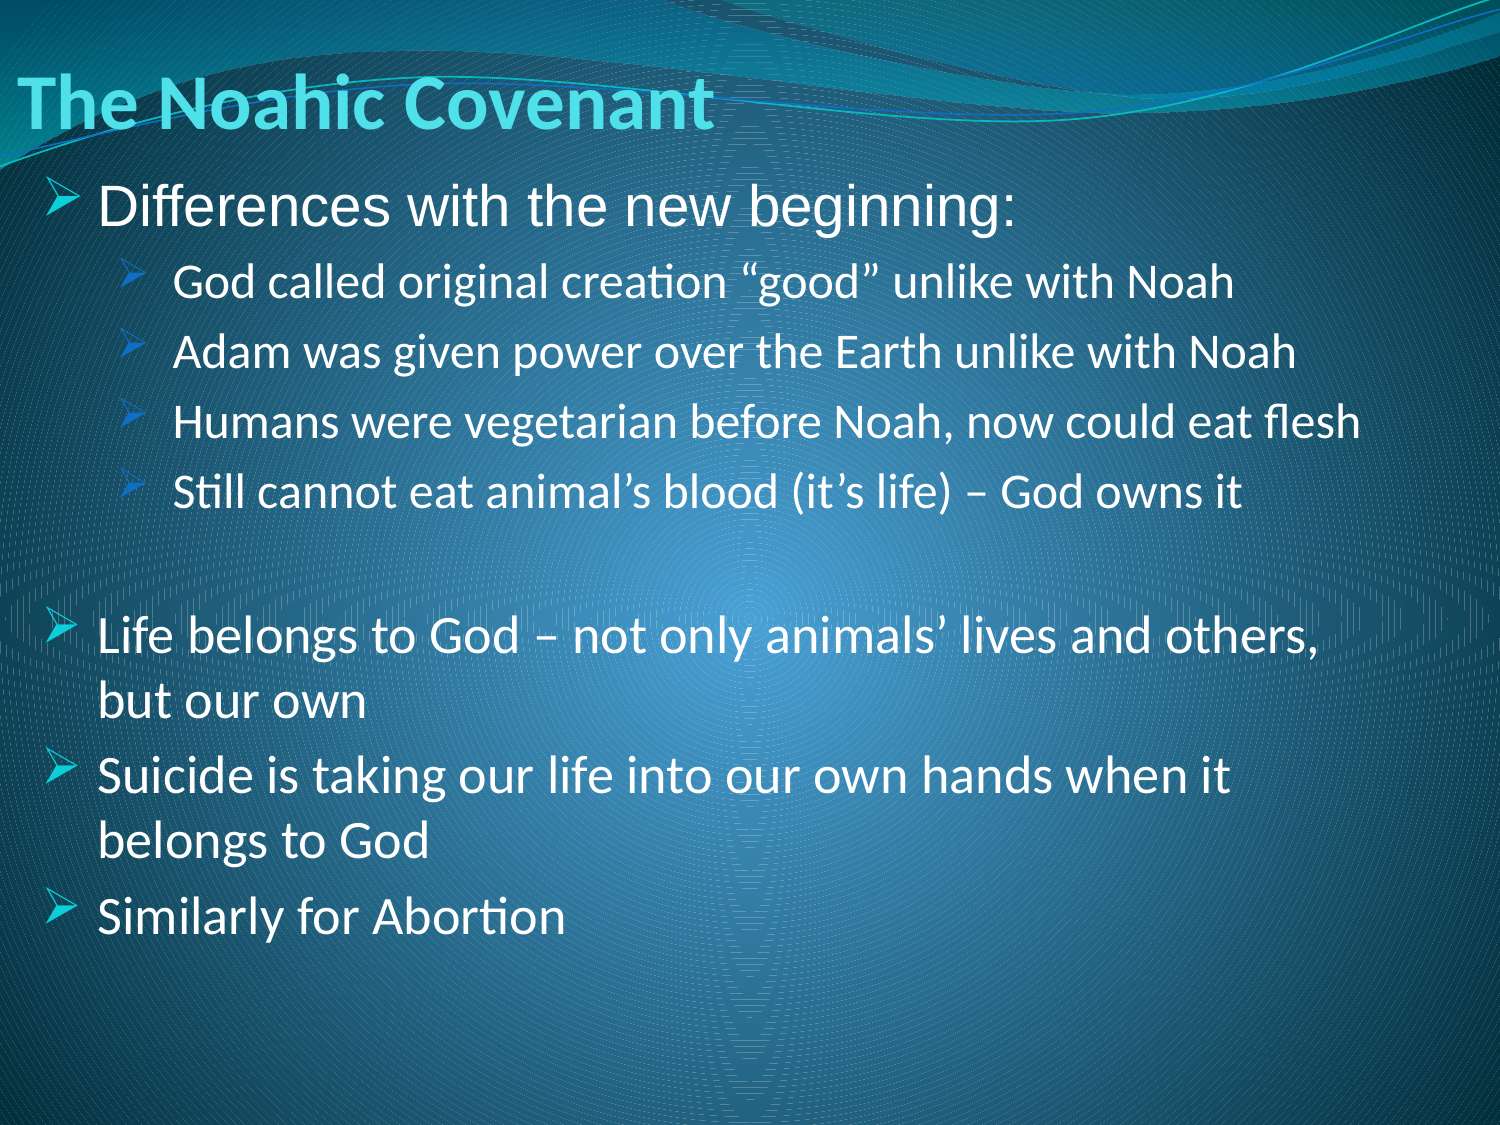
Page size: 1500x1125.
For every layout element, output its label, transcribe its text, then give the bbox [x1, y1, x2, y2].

subtitle Differences with the new beginning: God called original creation “good” unlike with Noah Adam was given power over the Earth unlike with Noah Humans were vegetarian before Noah, now could eat flesh Still cannot eat animal’s blood (it’s life) – God owns it Life belongs to God – not only animals’ lives and others, but our own Suicide is taking our life into our own hands when it belongs to God Similarly for Abortion [41, 160, 1412, 1071]
title The Noahic Covenant ­ [17, 3, 1483, 145]
